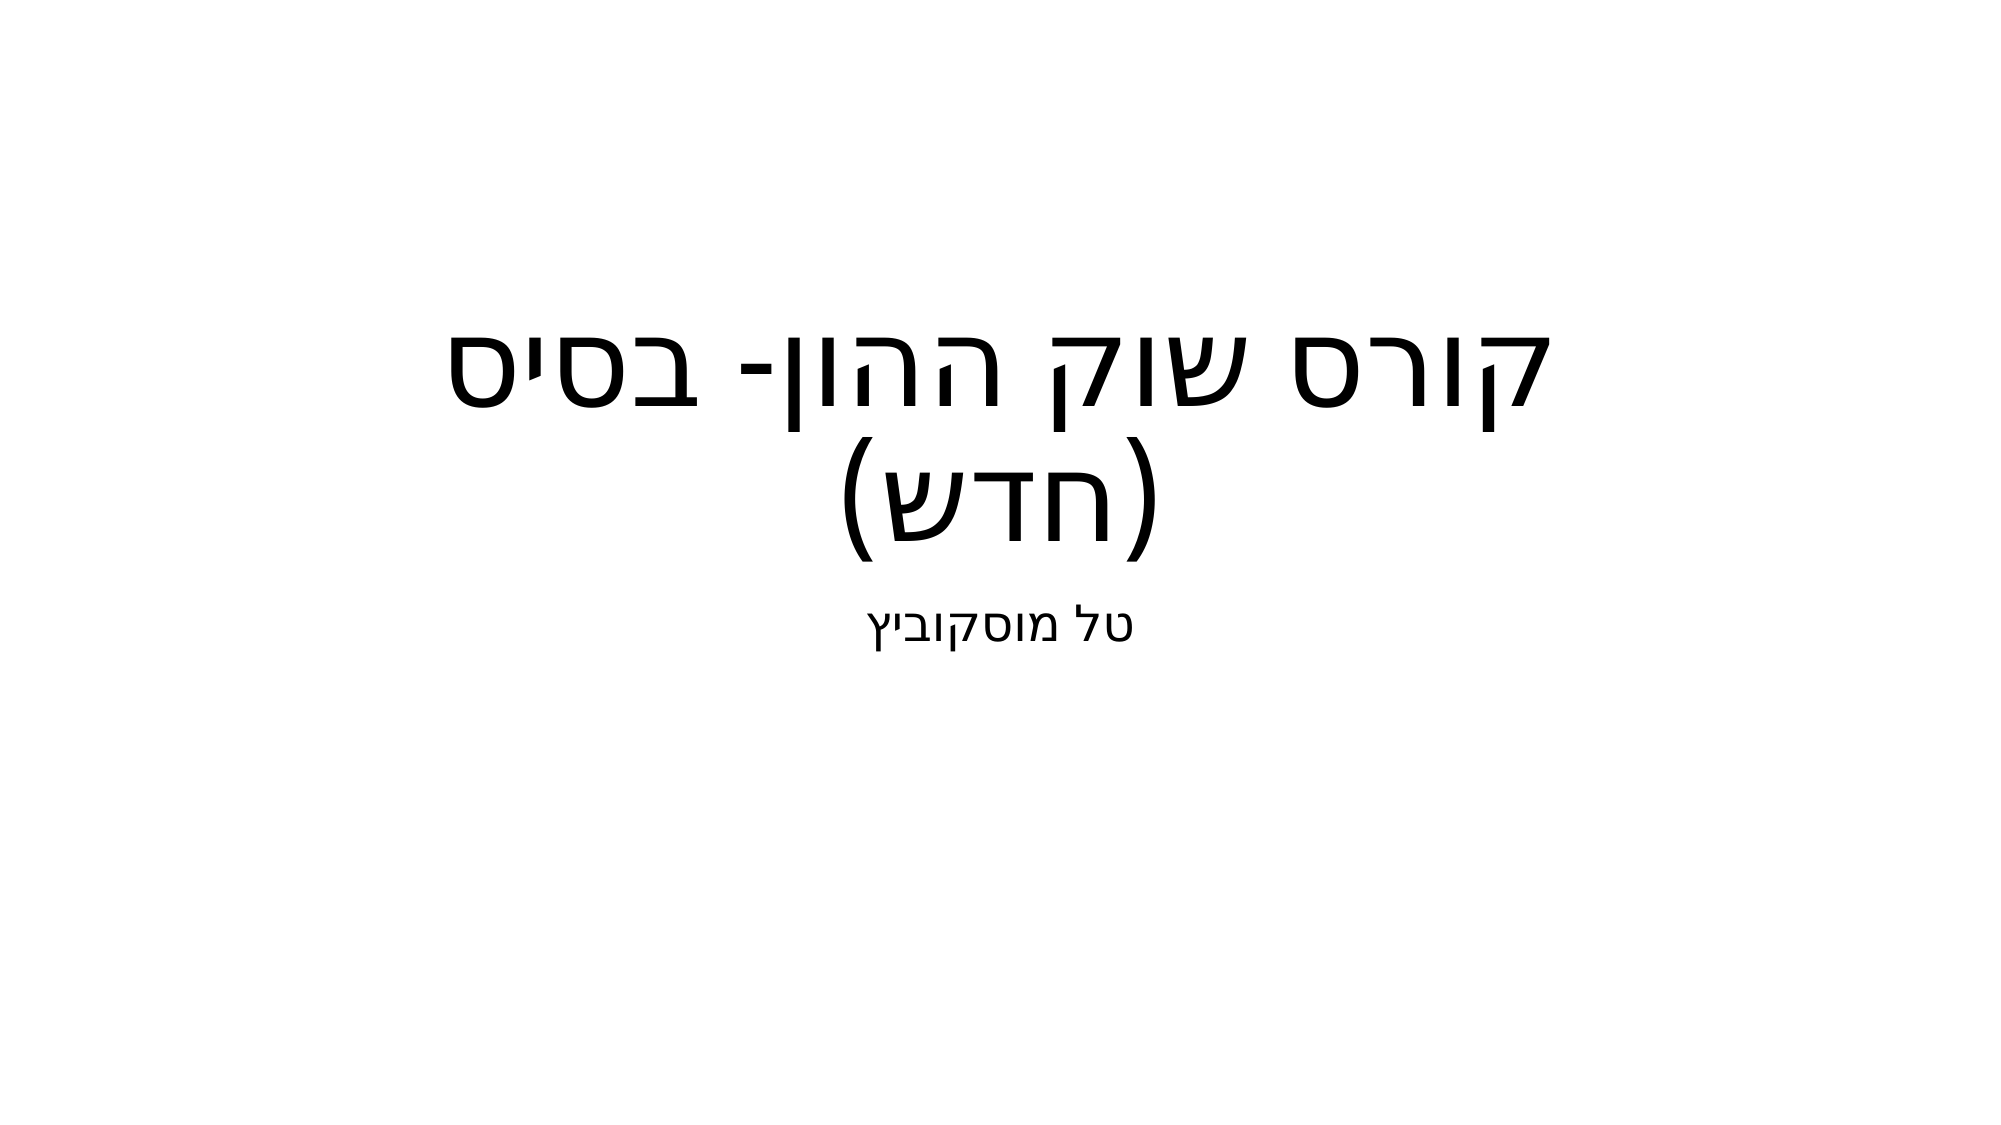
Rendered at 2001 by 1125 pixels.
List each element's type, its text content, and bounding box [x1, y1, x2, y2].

title קורס שוק ההון- בסיס (חדש) [249, 184, 1750, 576]
subtitle טל מוסקוביץ [249, 590, 1750, 863]
